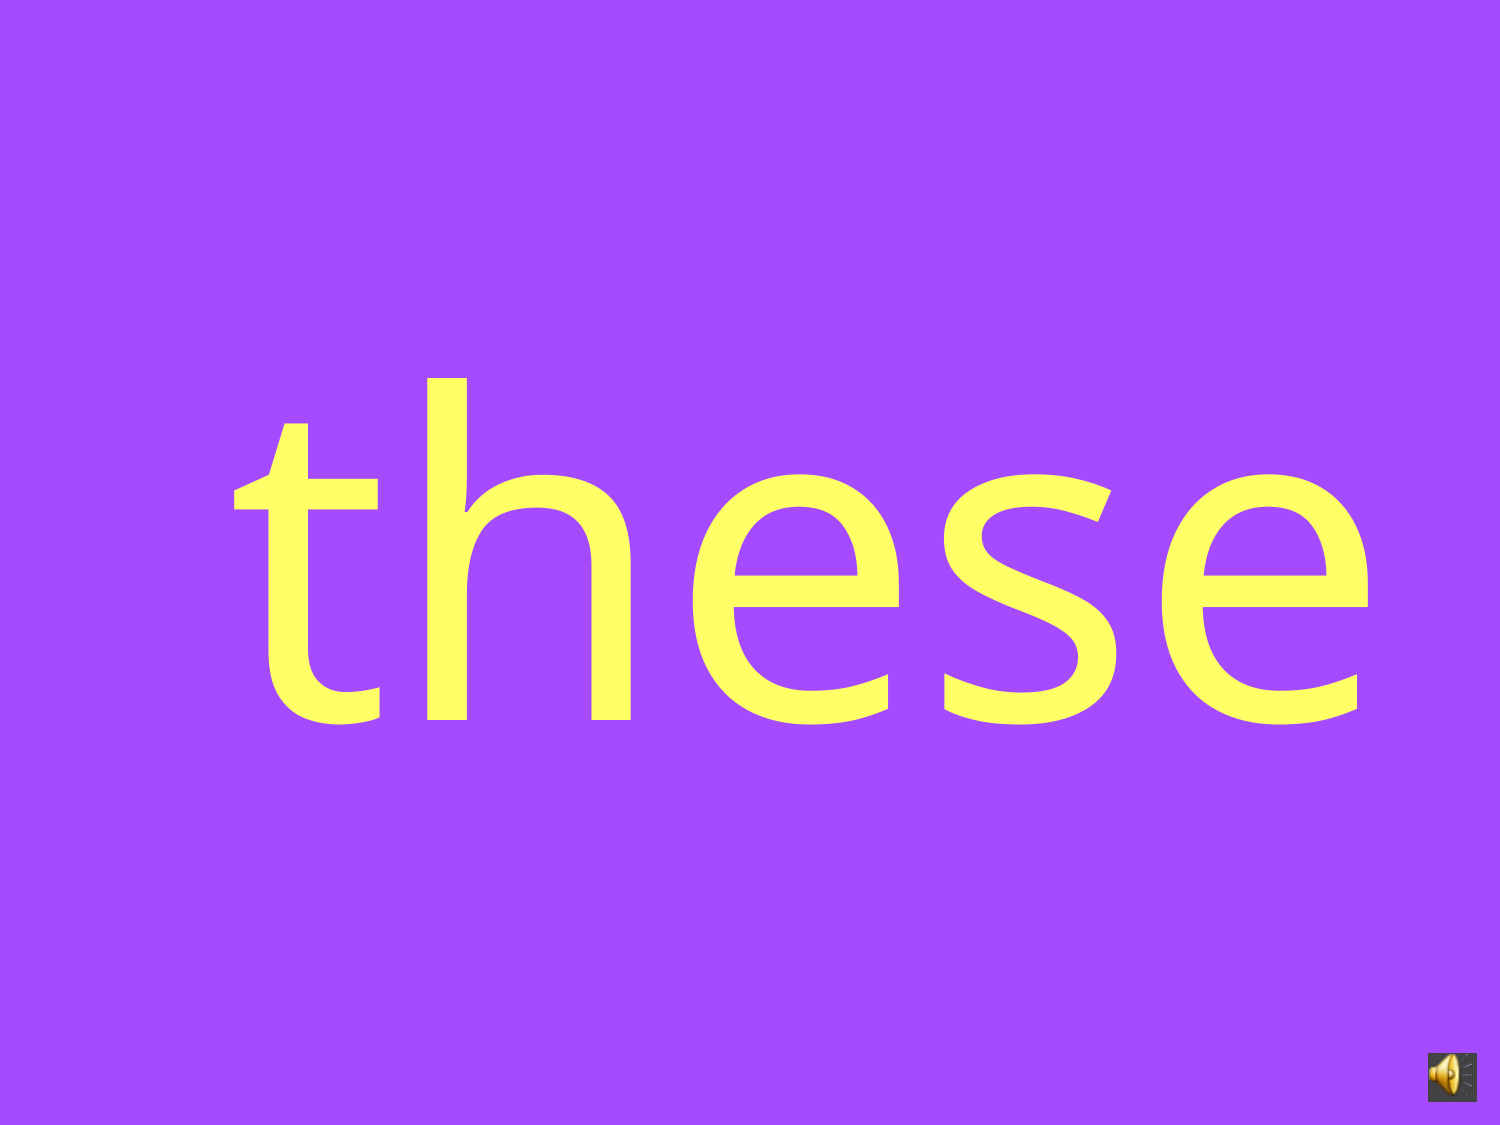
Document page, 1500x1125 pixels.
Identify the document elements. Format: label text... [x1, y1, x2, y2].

subtitle these [212, 262, 1450, 763]
picture [1427, 1052, 1478, 1103]
